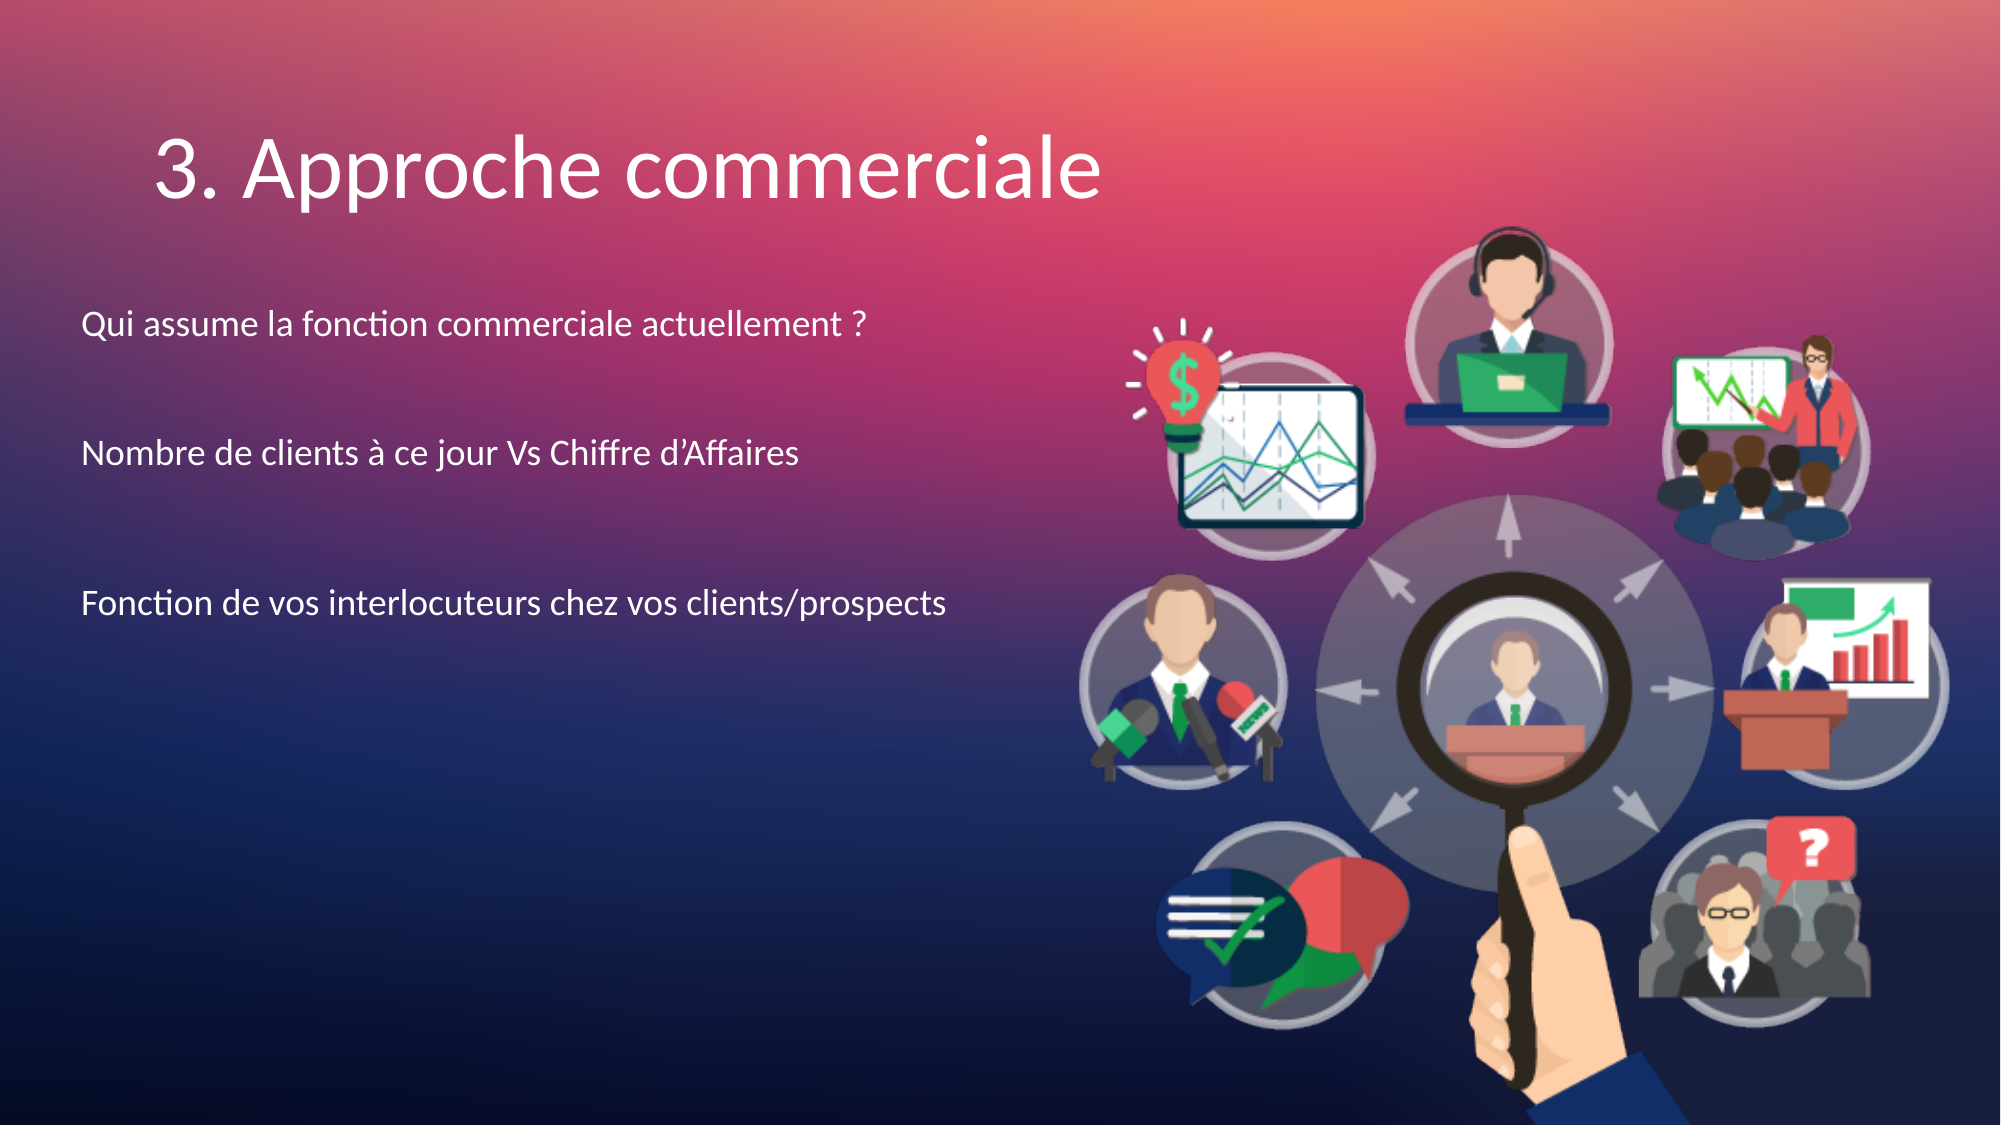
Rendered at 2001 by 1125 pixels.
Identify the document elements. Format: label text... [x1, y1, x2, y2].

list Qui assume la fonction commerciale actuellement ? Nombre de clients à ce jour Vs Chiffre d’Affaires Fonction de vos interlocuteurs chez vos clients/prospects [66, 300, 967, 1041]
title 3. Approche commerciale [137, 59, 1863, 278]
picture [0, 0, 2001, 1125]
